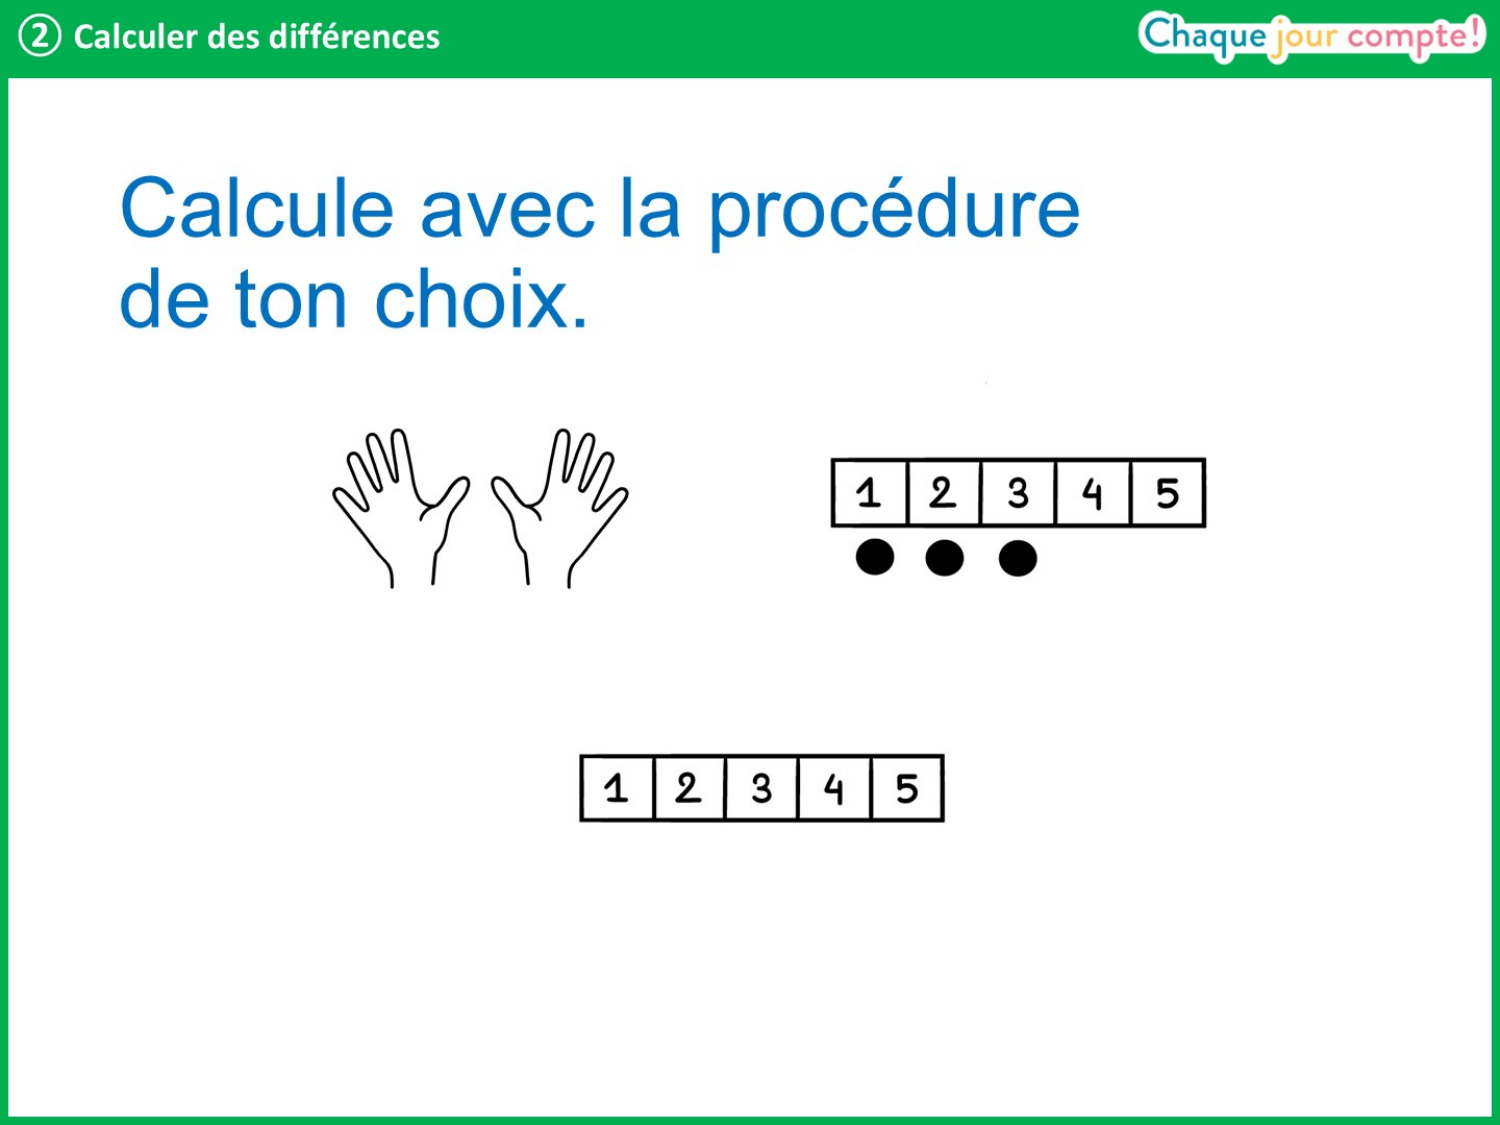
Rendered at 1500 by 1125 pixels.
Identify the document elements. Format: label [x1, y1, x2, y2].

list [0, 0, 1500, 1125]
